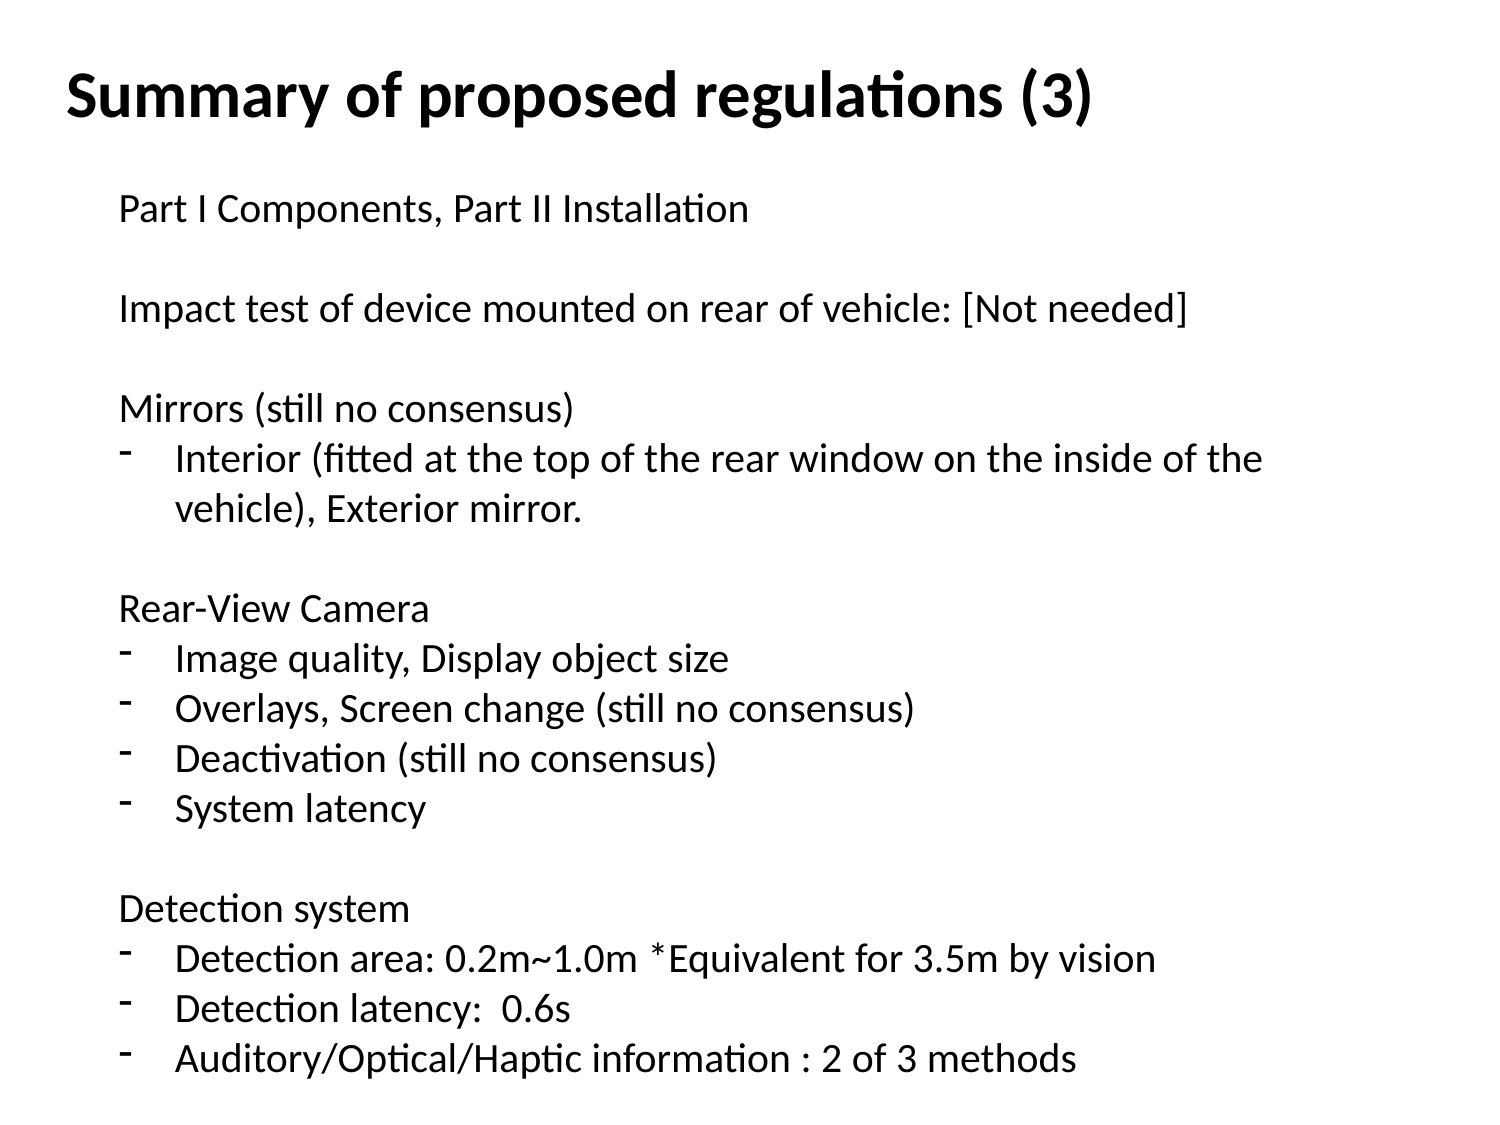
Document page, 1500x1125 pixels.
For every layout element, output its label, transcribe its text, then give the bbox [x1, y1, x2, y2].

text_box Summary of proposed regulations (3) [51, 42, 1111, 138]
text_box Part I Components, Part II Installation Impact test of device mounted on rear of vehicle: [Not needed] Mirrors (still no consensus) Interior (fitted at the top of the rear window on the inside of the vehicle), Exterior mirror. Rear-View Camera Image quality, Display object size Overlays, Screen change (still no consensus) Deactivation (still no consensus) System latency Detection system Detection area: 0.2m~1.0m *Equivalent for 3.5m by vision Detection latency: 0.6s Auditory/Optical/Haptic information : 2 of 3 methods [103, 173, 1412, 1089]
